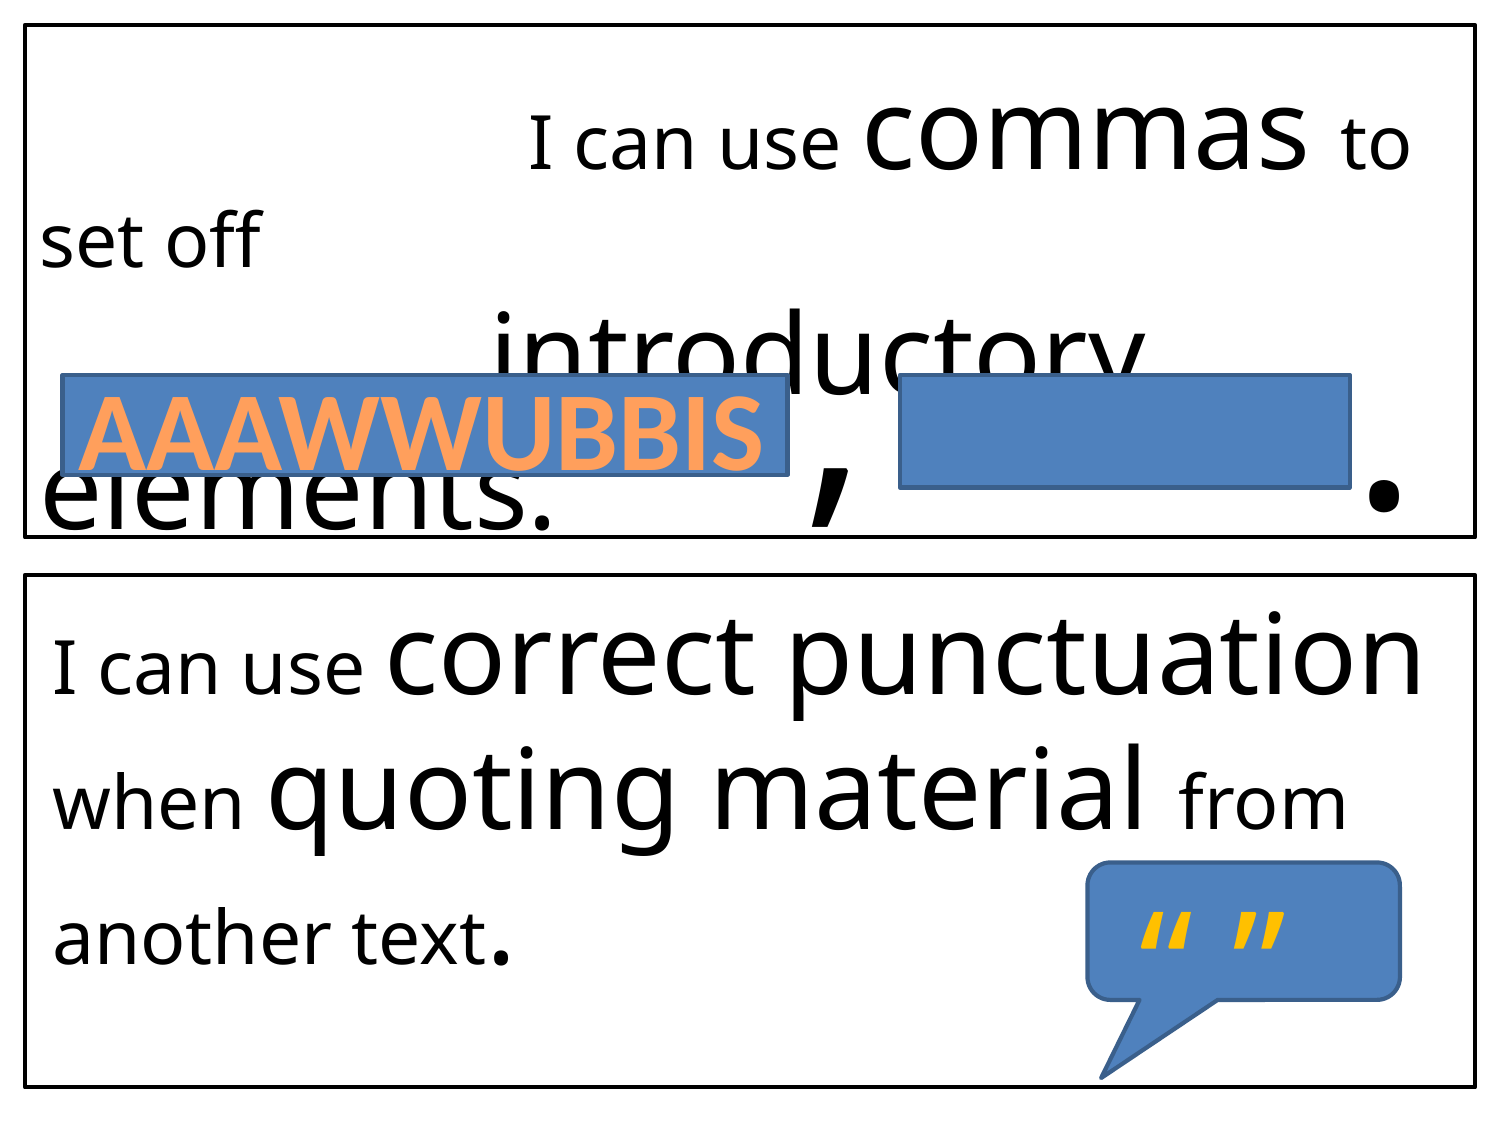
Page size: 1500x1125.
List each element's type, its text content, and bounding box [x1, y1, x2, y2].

text_box AAAWWUBBIS [0, 349, 787, 500]
text_box I can use commas to set off introductory elements. [24, 49, 1450, 373]
text_box . [1337, 262, 1500, 565]
text_box [23, 573, 1477, 1089]
text_box [1099, 1024, 1135, 1080]
text_box [23, 23, 1477, 349]
text_box “ ” [1125, 862, 1463, 1058]
text_box [898, 373, 1337, 490]
text_box I can use commas to set off introductory elements. [24, 490, 1337, 560]
text_box , [787, 249, 963, 553]
text_box [1085, 860, 1386, 1003]
text_box I can use correct punctuation when quoting material from another text. [37, 574, 1463, 995]
